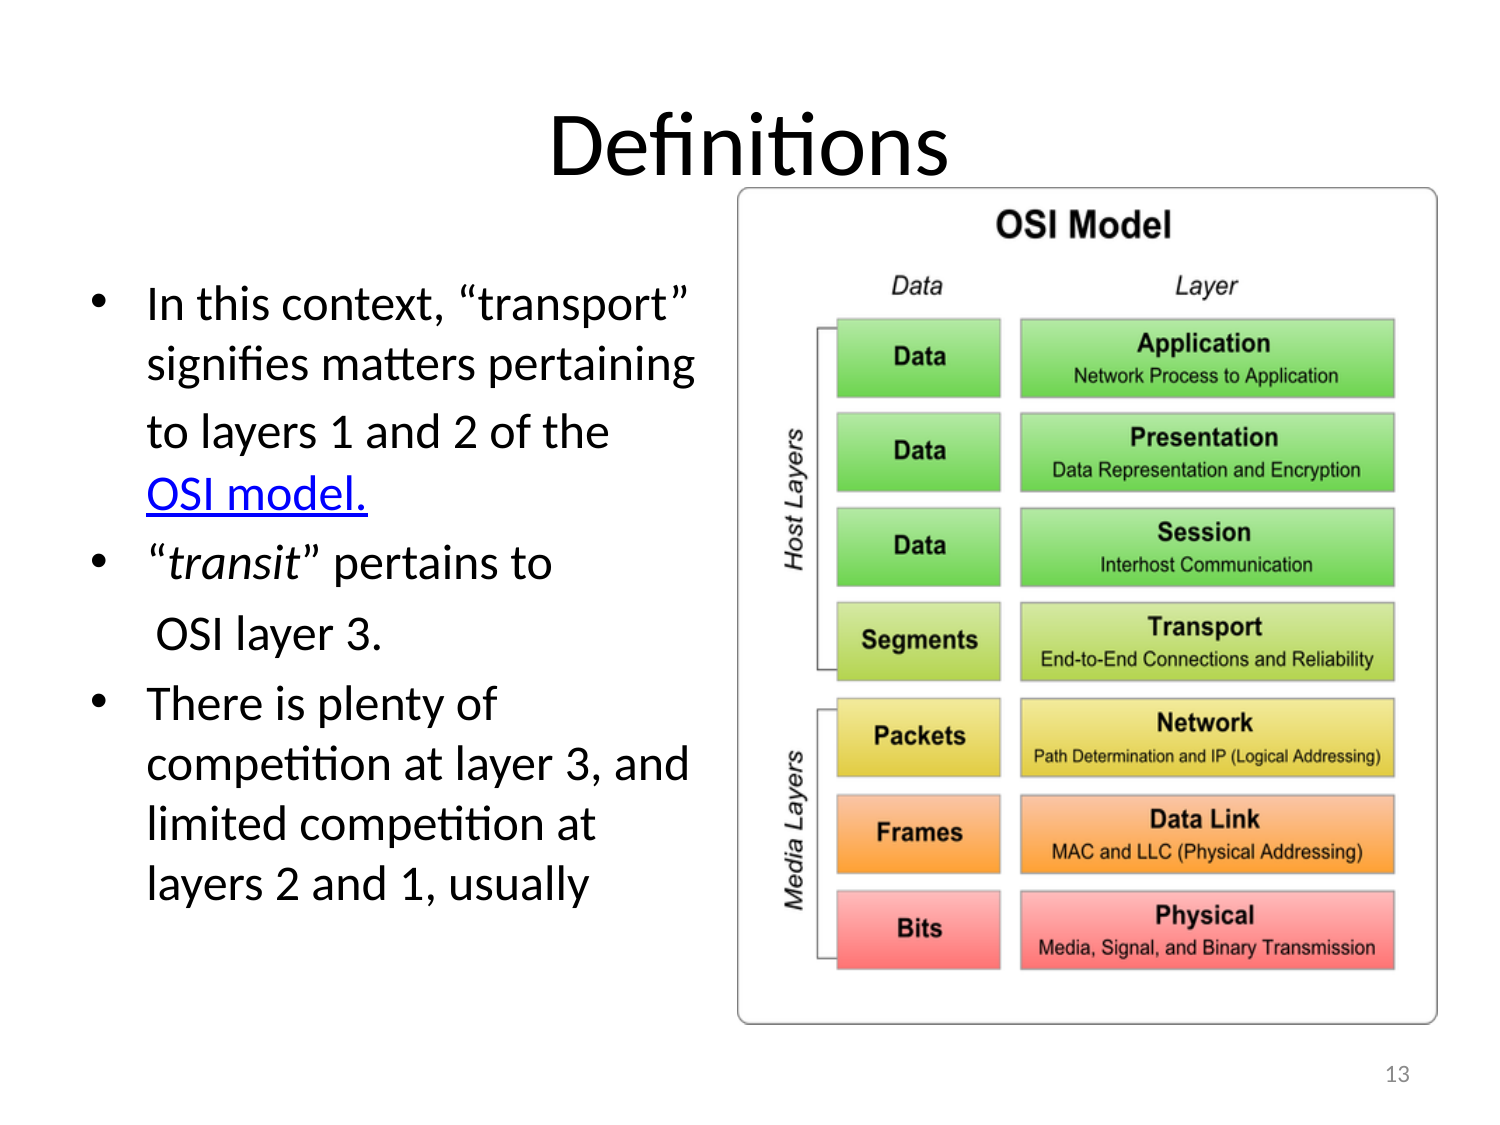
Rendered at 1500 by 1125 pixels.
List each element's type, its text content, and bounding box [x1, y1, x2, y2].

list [737, 187, 1438, 1026]
title Definitions [75, 45, 1425, 233]
slide_number 13 [1074, 1042, 1425, 1103]
list In this context, “transport” signifies matters pertaining to layers 1 and 2 of the OSI model. “transit” pertains to OSI layer 3. There is plenty of competition at layer 3, and limited competition at layers 2 and 1, usually [75, 262, 732, 1005]
